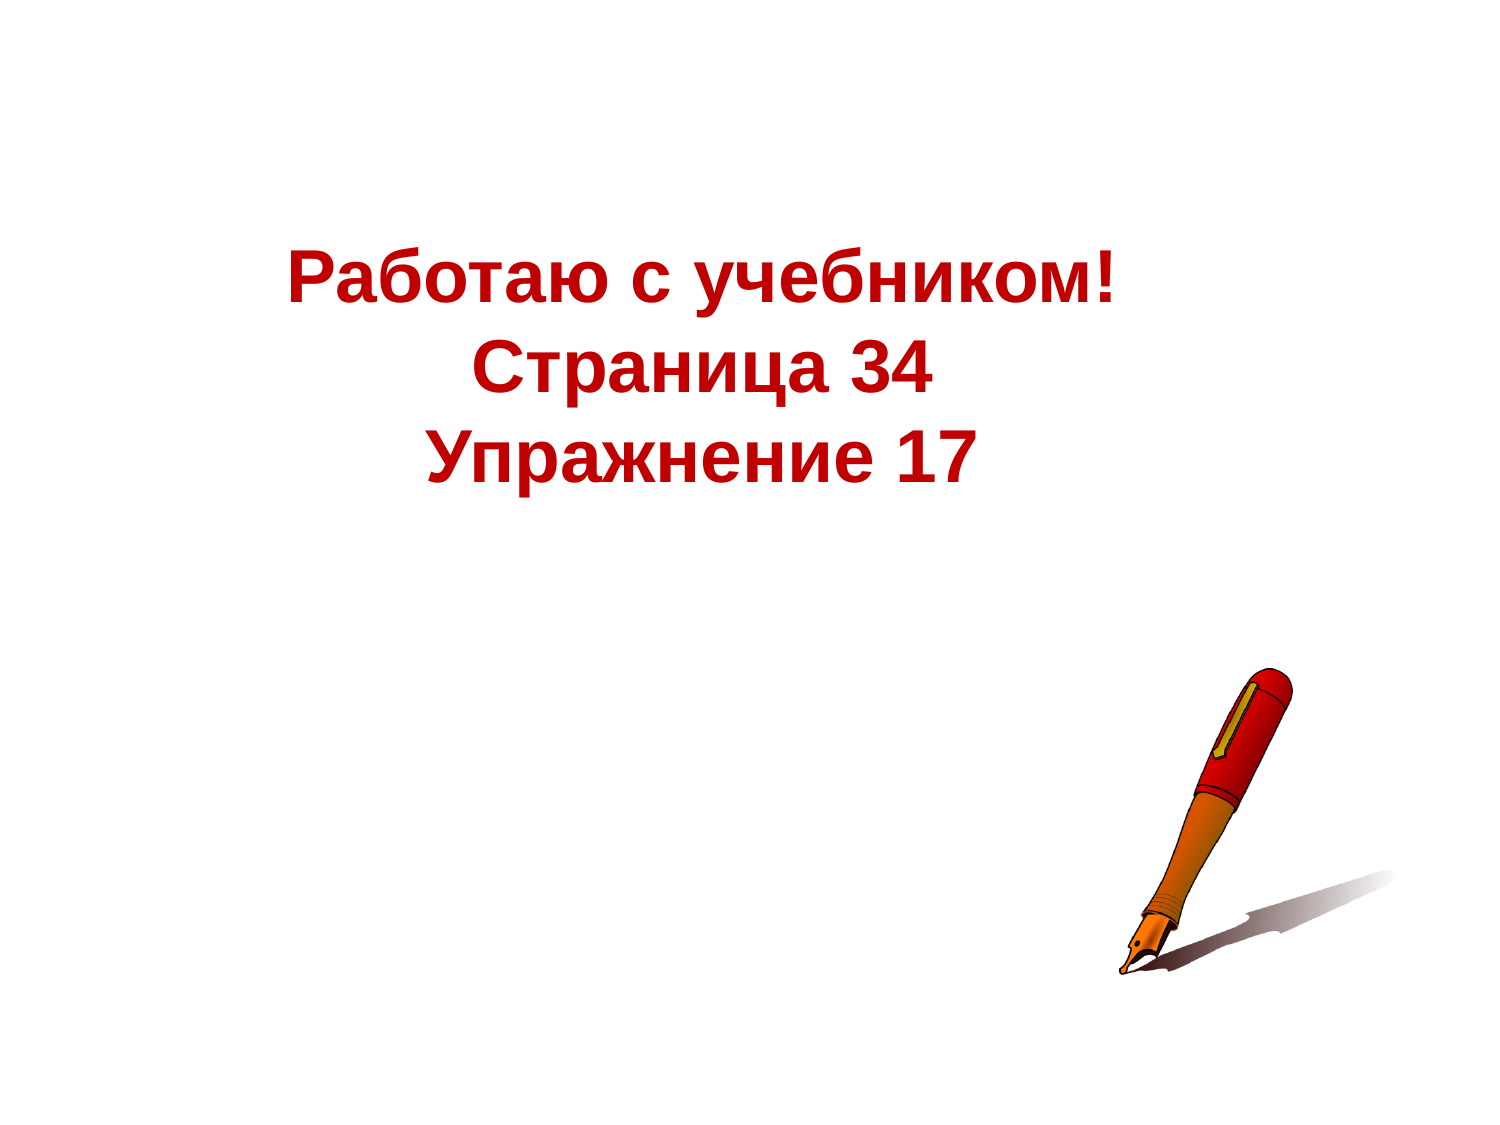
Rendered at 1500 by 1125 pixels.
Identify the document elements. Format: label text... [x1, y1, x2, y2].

picture [1119, 668, 1397, 975]
text_box Работаю с учебником! Страница 34 Упражнение 17 [147, 219, 1258, 505]
